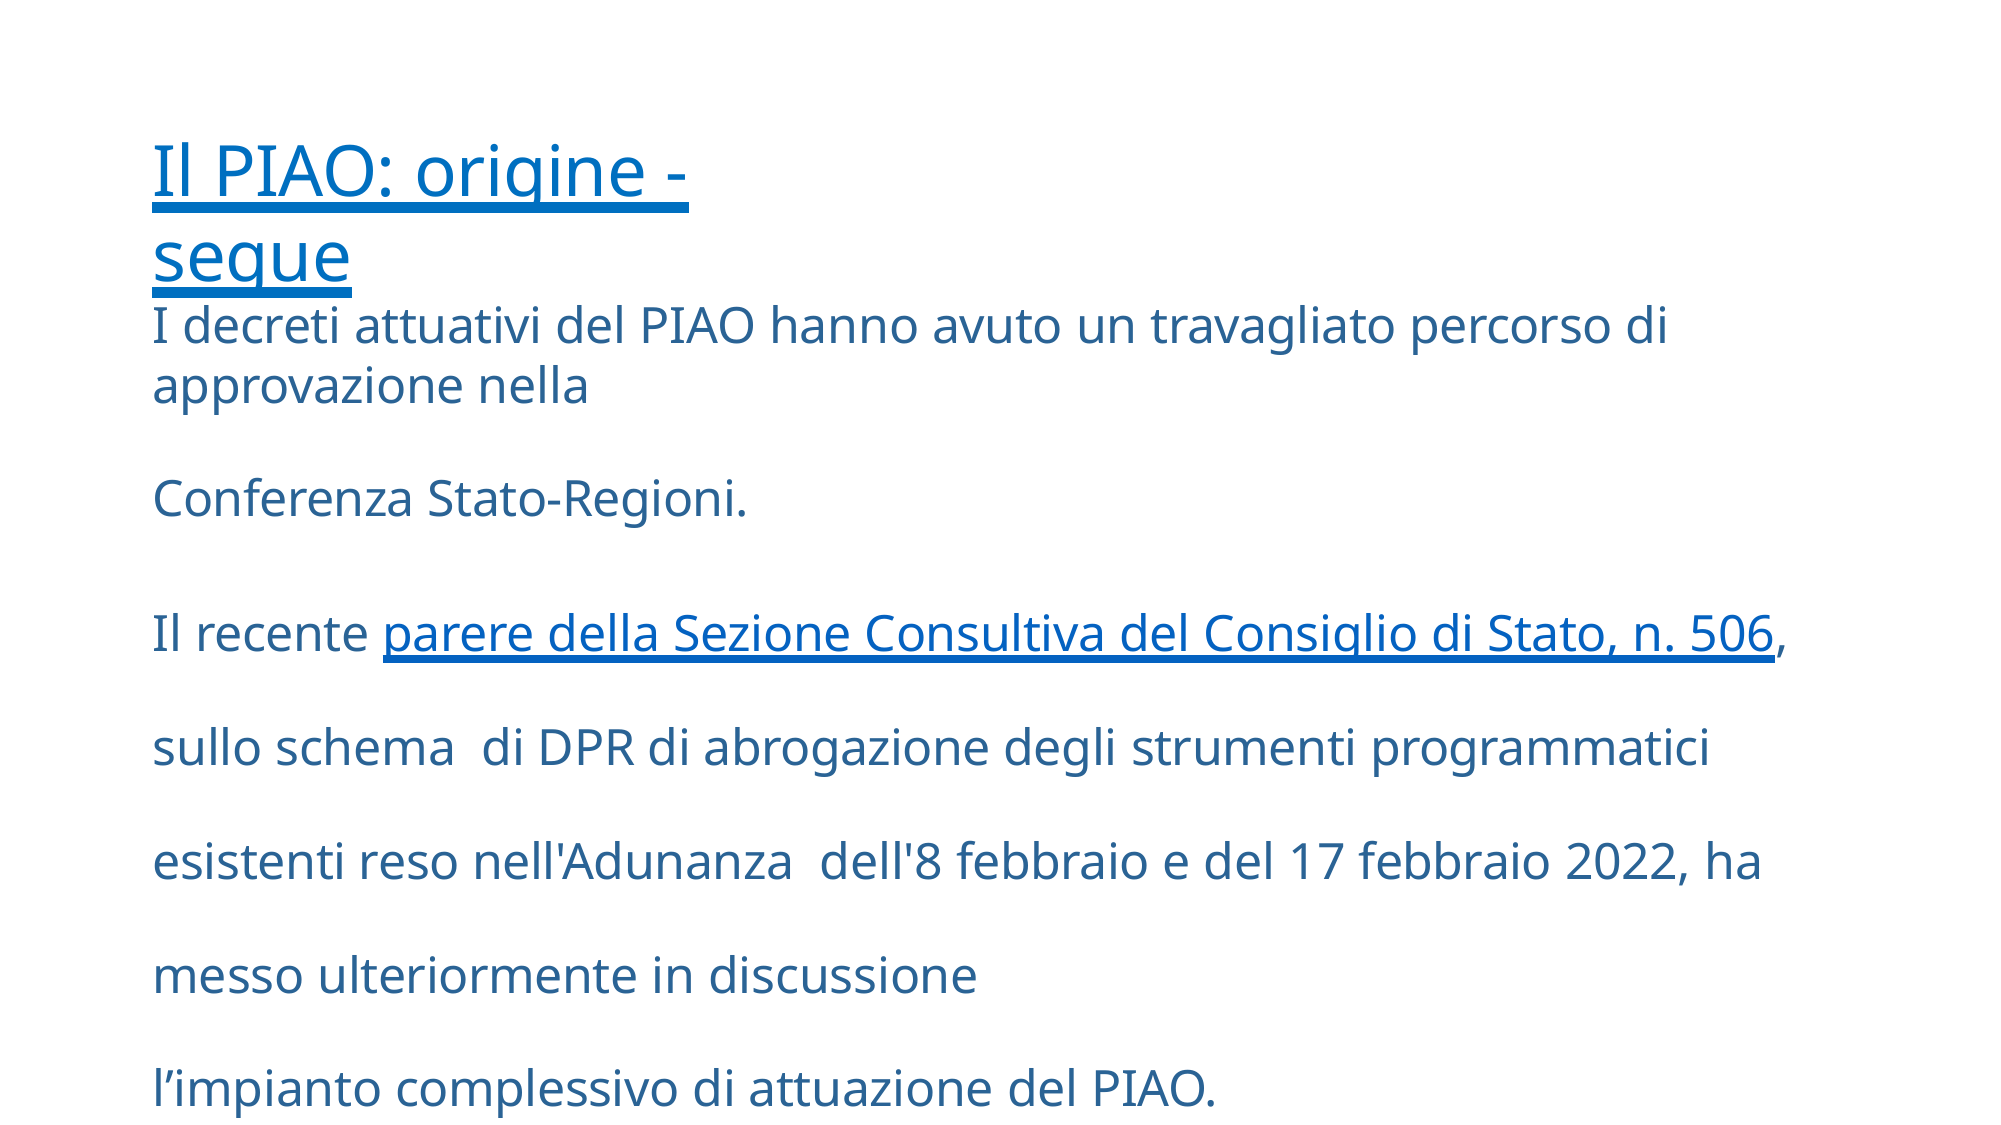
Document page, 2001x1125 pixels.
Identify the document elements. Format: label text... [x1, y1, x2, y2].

text_box I decreti attuativi del PIAO hanno avuto un travagliato percorso di approvazione nella Conferenza Stato-Regioni. Il recente parere della Sezione Consultiva del Consiglio di Stato, n. 506, sullo schema di DPR di abrogazione degli strumenti programmatici esistenti reso nell'Adunanza dell'8 febbraio e del 17 febbraio 2022, ha messo ulteriormente in discussione l’impianto complessivo di attuazione del PIAO. [150, 291, 1822, 1117]
title Il PIAO: origine - segue [150, 124, 853, 291]
